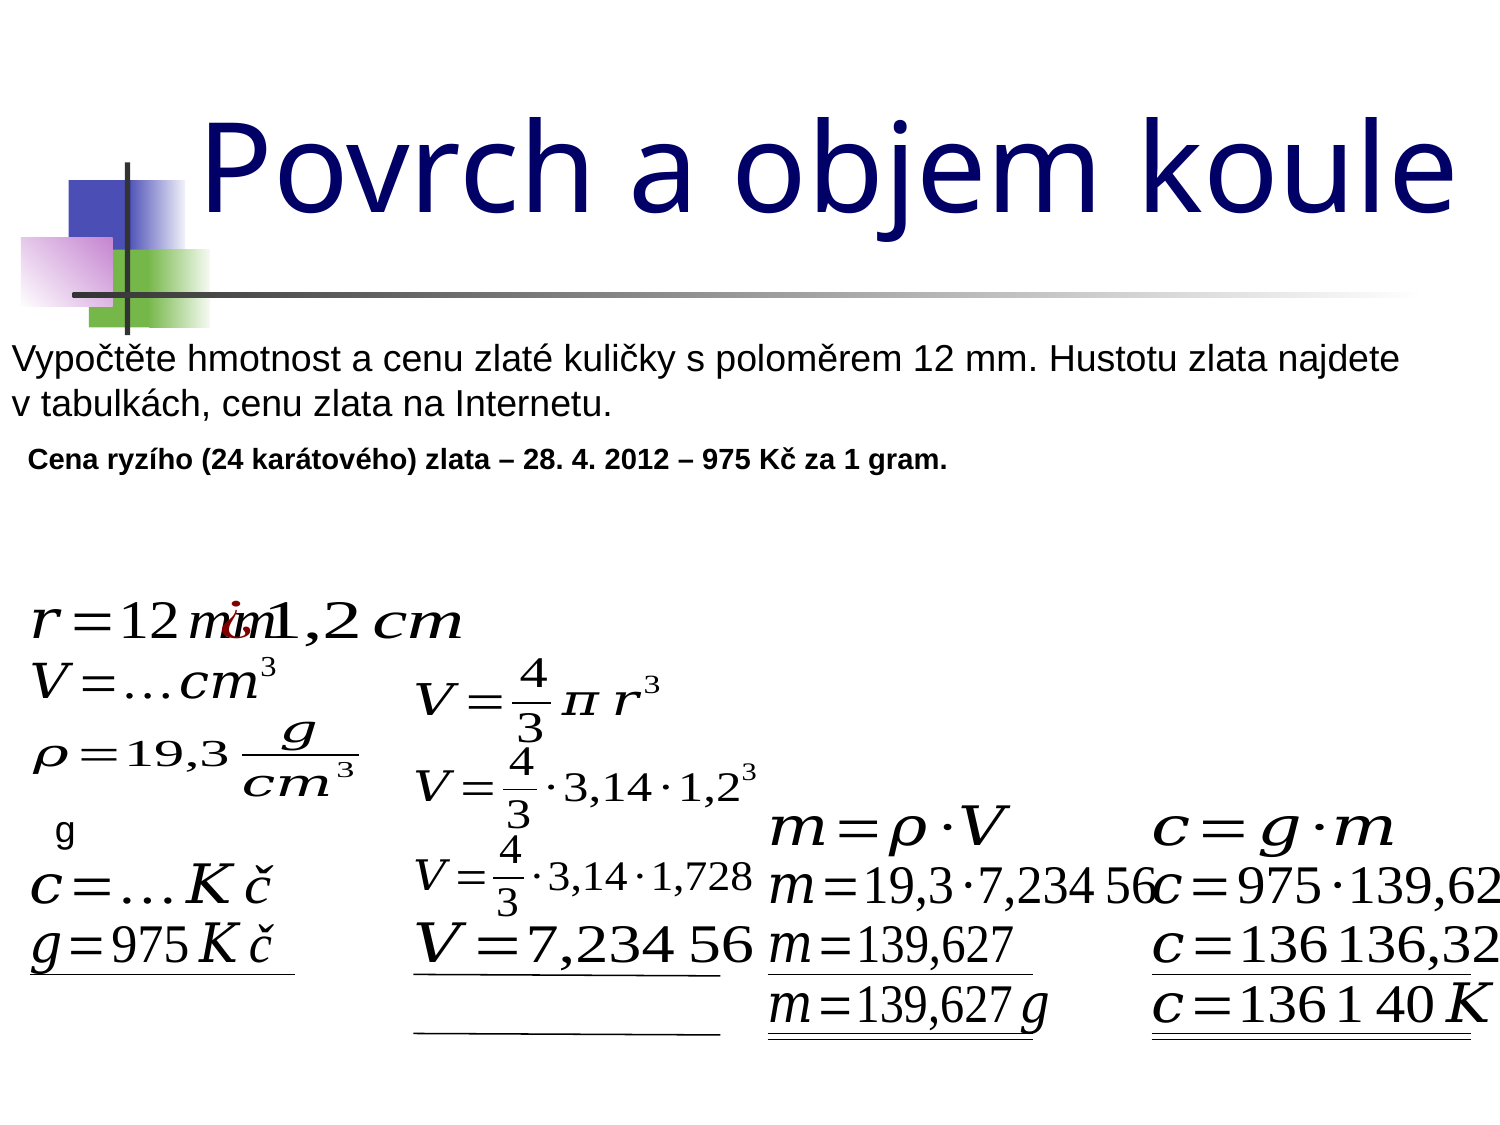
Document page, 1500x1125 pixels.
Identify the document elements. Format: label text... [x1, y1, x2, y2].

text_box Povrch a objem koule [150, 42, 1500, 283]
text_box Vypočtěte hmotnost a cenu zlaté kuličky s poloměrem 12 mm. Hustotu zlata najdete v tabulkách, cenu zlata na Internetu. [0, 326, 1444, 432]
text_box Cena ryzího (24 karátového) zlata – 28. 4. 2012 – 975 Kč za 1 gram. [12, 432, 1500, 483]
